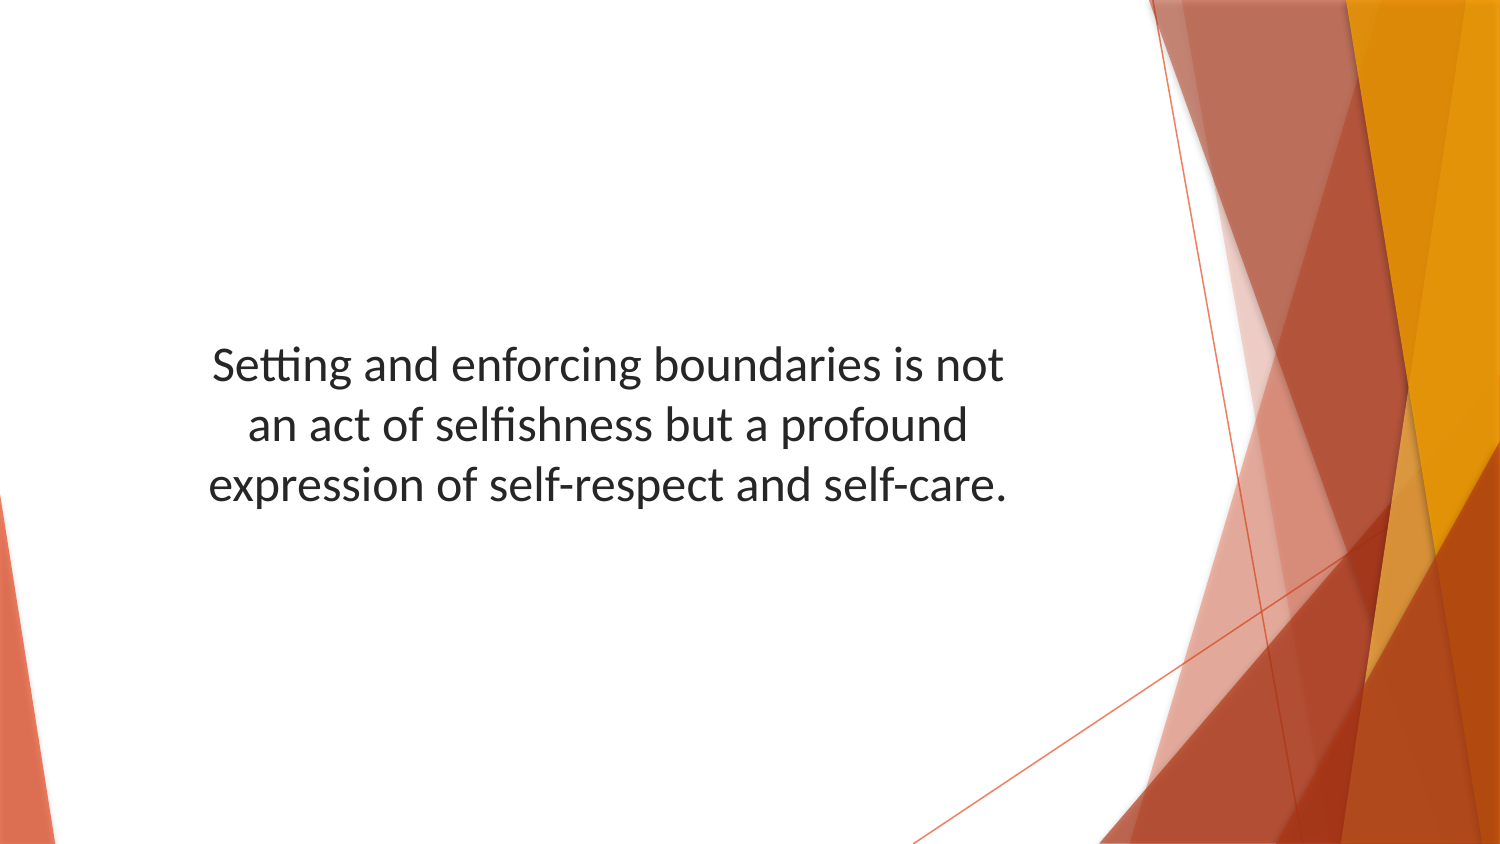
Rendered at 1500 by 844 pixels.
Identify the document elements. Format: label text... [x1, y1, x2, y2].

list Setting and enforcing boundaries is not an act of selfishness but a profound expression of self-respect and self-care. [183, 114, 1034, 729]
